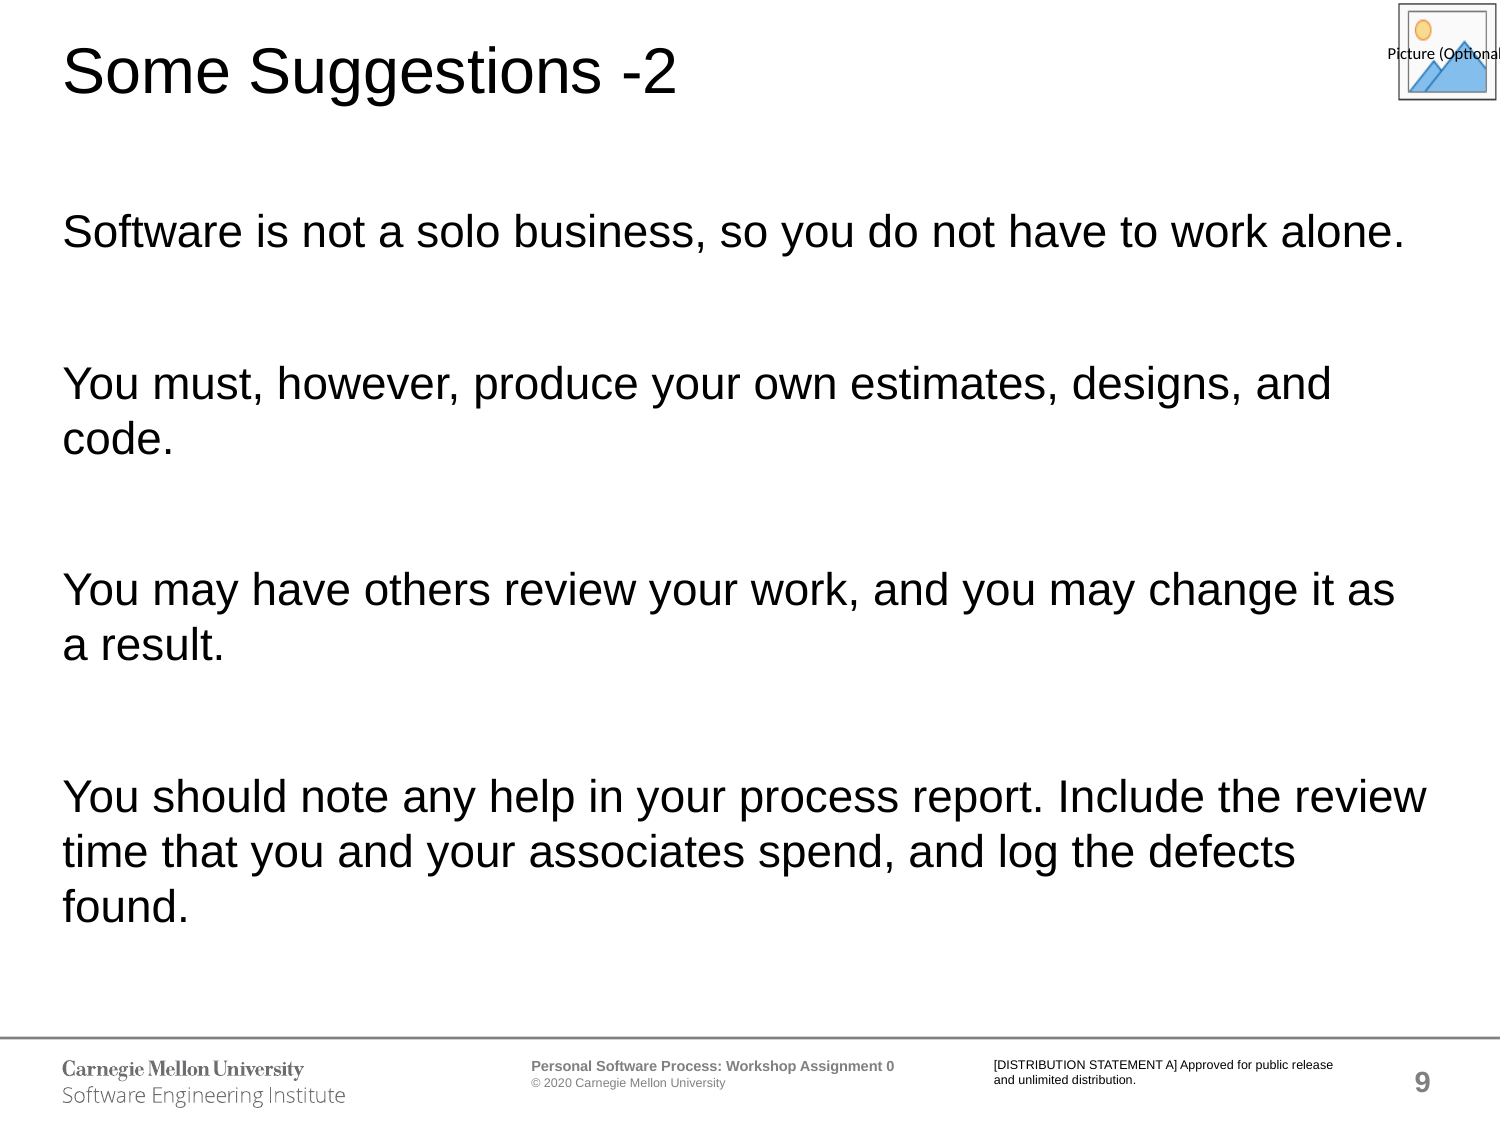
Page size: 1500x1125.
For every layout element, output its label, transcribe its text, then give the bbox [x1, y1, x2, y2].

title Some Suggestions -2 [62, 37, 1338, 182]
list Software is not a solo business, so you do not have to work alone. You must, however, produce your own estimates, designs, and code. You may have others review your work, and you may change it as a result. You should note any help in your process report. Include the review time that you and your associates spend, and log the defects found. [62, 201, 1431, 1000]
picture [1394, 0, 1500, 105]
